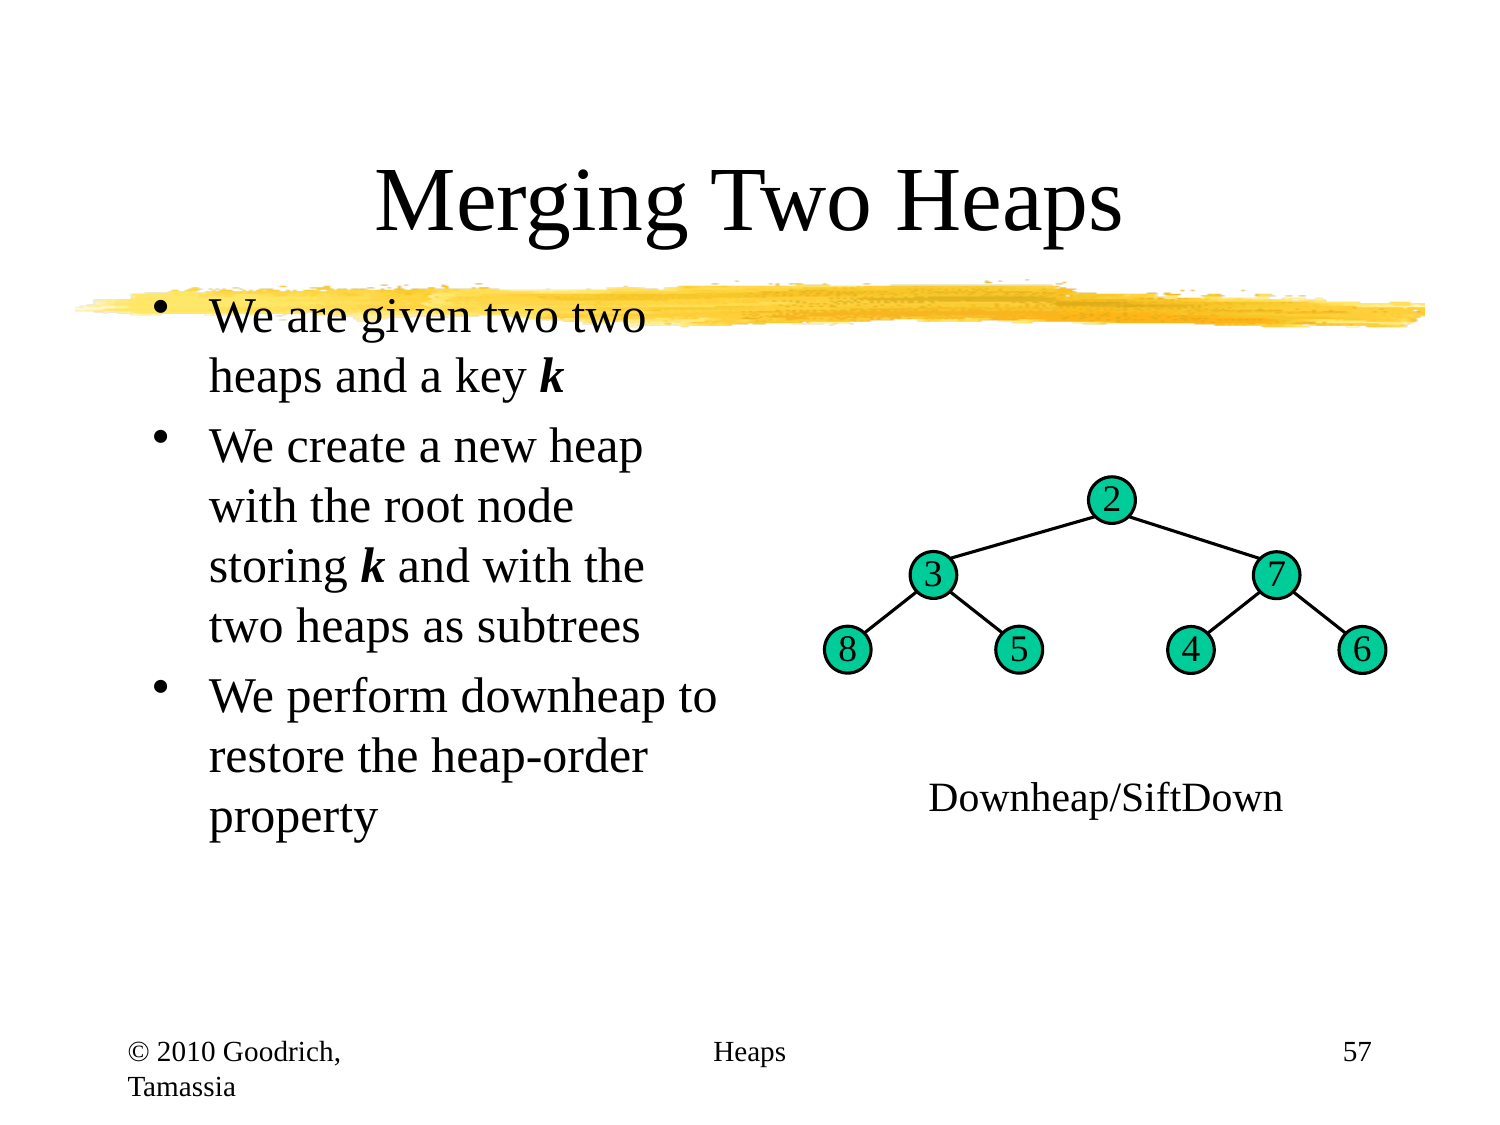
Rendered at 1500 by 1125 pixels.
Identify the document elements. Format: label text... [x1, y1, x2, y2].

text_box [1207, 592, 1261, 633]
slide_number © 2010 Goodrich, Tamassia [112, 1024, 426, 1101]
text_box 3 [910, 551, 957, 599]
title Merging Two Heaps [112, 99, 1388, 288]
text_box 6 [1339, 626, 1386, 674]
text_box Downheap/SiftDown [913, 762, 1300, 828]
list We are given two two heaps and a key k We create a new heap with the root node storing k and with the two heaps as subtrees We perform downheap to restore the heap-order property [137, 274, 738, 951]
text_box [949, 592, 1004, 633]
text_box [949, 519, 1096, 557]
text_box 2 [1088, 476, 1136, 524]
text_box 4 [1167, 626, 1215, 674]
footer Heaps [512, 1024, 988, 1101]
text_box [864, 592, 918, 633]
text_box 5 [995, 626, 1043, 674]
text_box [1292, 592, 1347, 633]
text_box 7 [1253, 551, 1300, 599]
picture [738, 274, 1425, 338]
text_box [1128, 519, 1261, 558]
slide_number 57 [1074, 1024, 1388, 1101]
text_box 8 [824, 626, 872, 674]
picture [75, 274, 137, 338]
